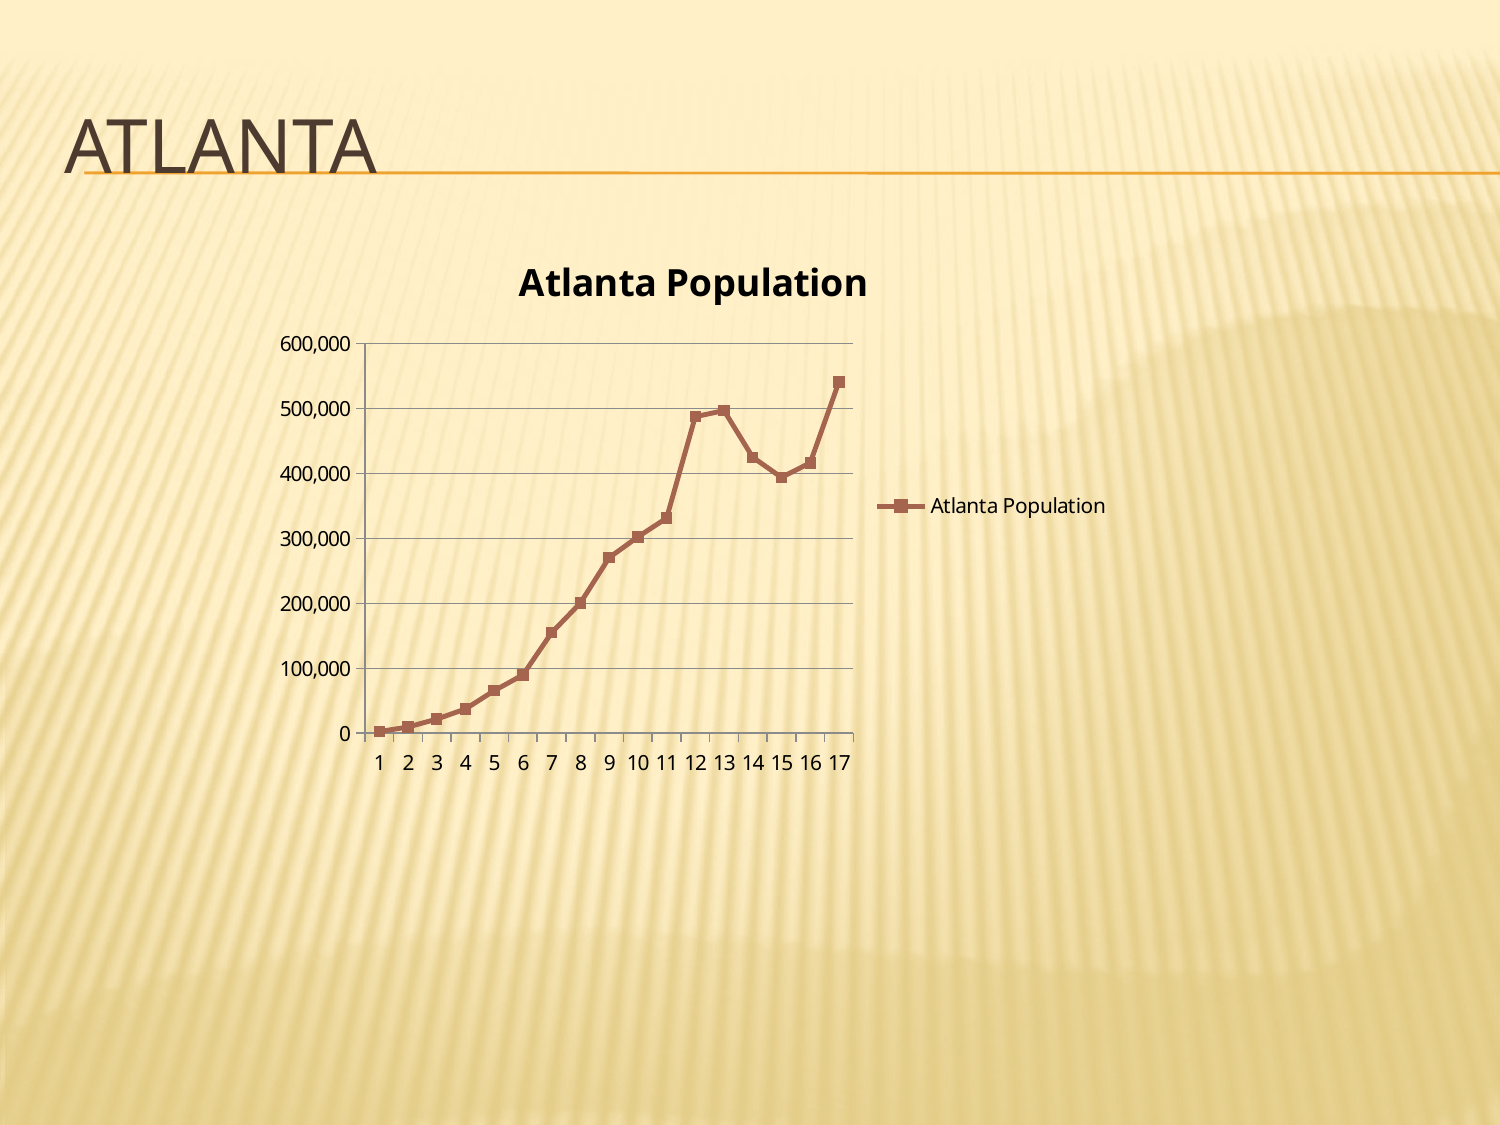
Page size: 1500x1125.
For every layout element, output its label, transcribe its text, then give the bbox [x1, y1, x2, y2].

chart [262, 224, 1126, 788]
title Atlanta [49, 75, 1475, 213]
